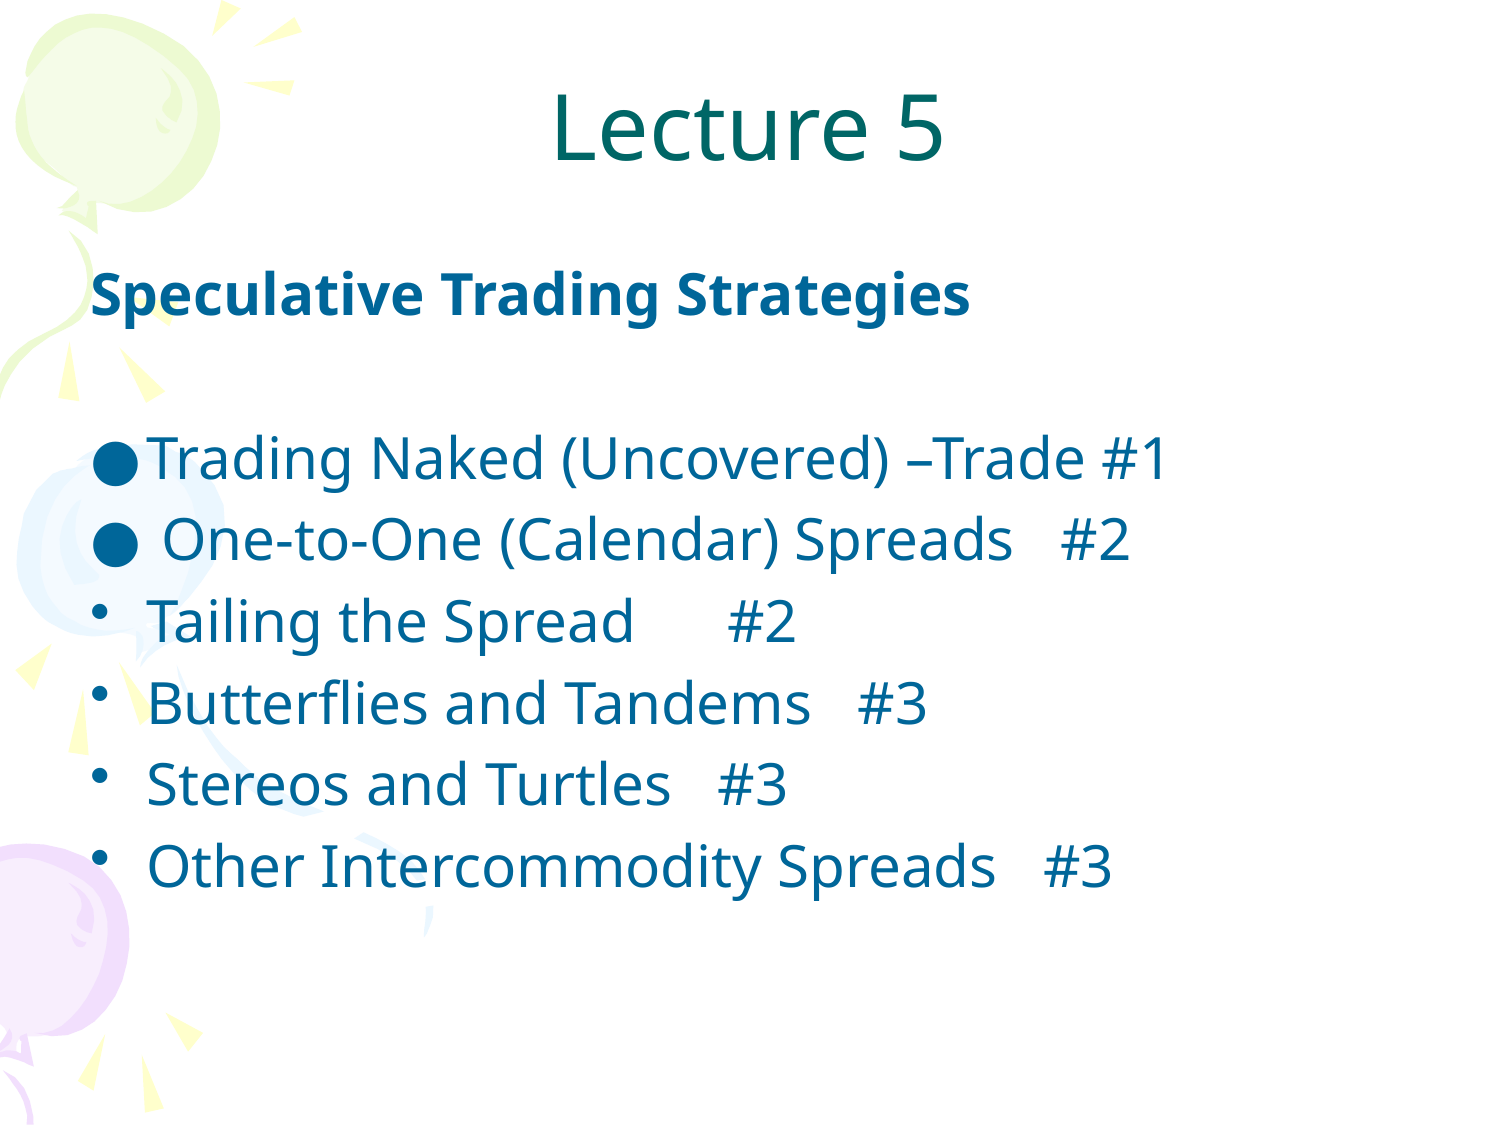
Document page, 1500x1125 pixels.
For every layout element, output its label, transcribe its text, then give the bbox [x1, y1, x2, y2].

list Speculative Trading Strategies ● Trading Naked (Uncovered) –Trade #1 ● One-to-One (Calendar) Spreads #2 Tailing the Spread #2 Butterflies and Tandems #3 Stereos and Turtles #3 Other Intercommodity Spreads #3 [75, 249, 1425, 950]
title Lecture 5 [72, 16, 1425, 188]
